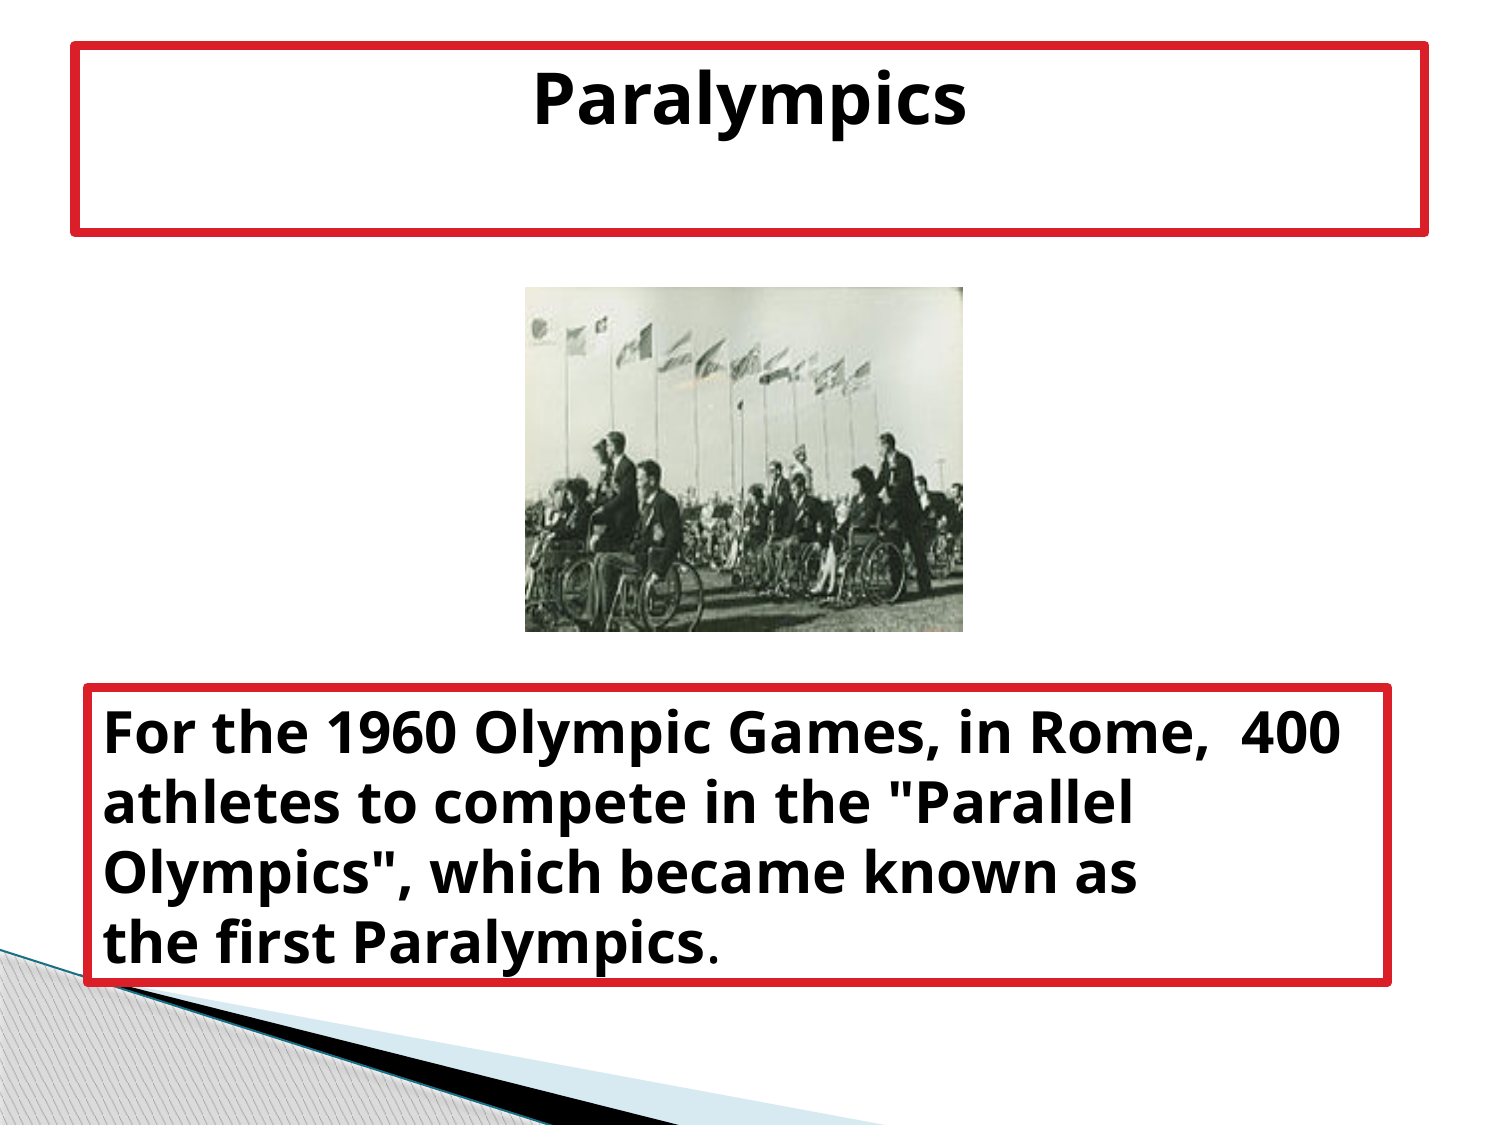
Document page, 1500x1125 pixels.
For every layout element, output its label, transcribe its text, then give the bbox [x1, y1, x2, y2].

text_box For the 1960 Olympic Games, in Rome, 400 athletes to compete in the "Parallel Olympics", which became known as the first Paralympics. [83, 683, 1392, 987]
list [524, 287, 963, 632]
title Paralympics [70, 41, 1429, 237]
